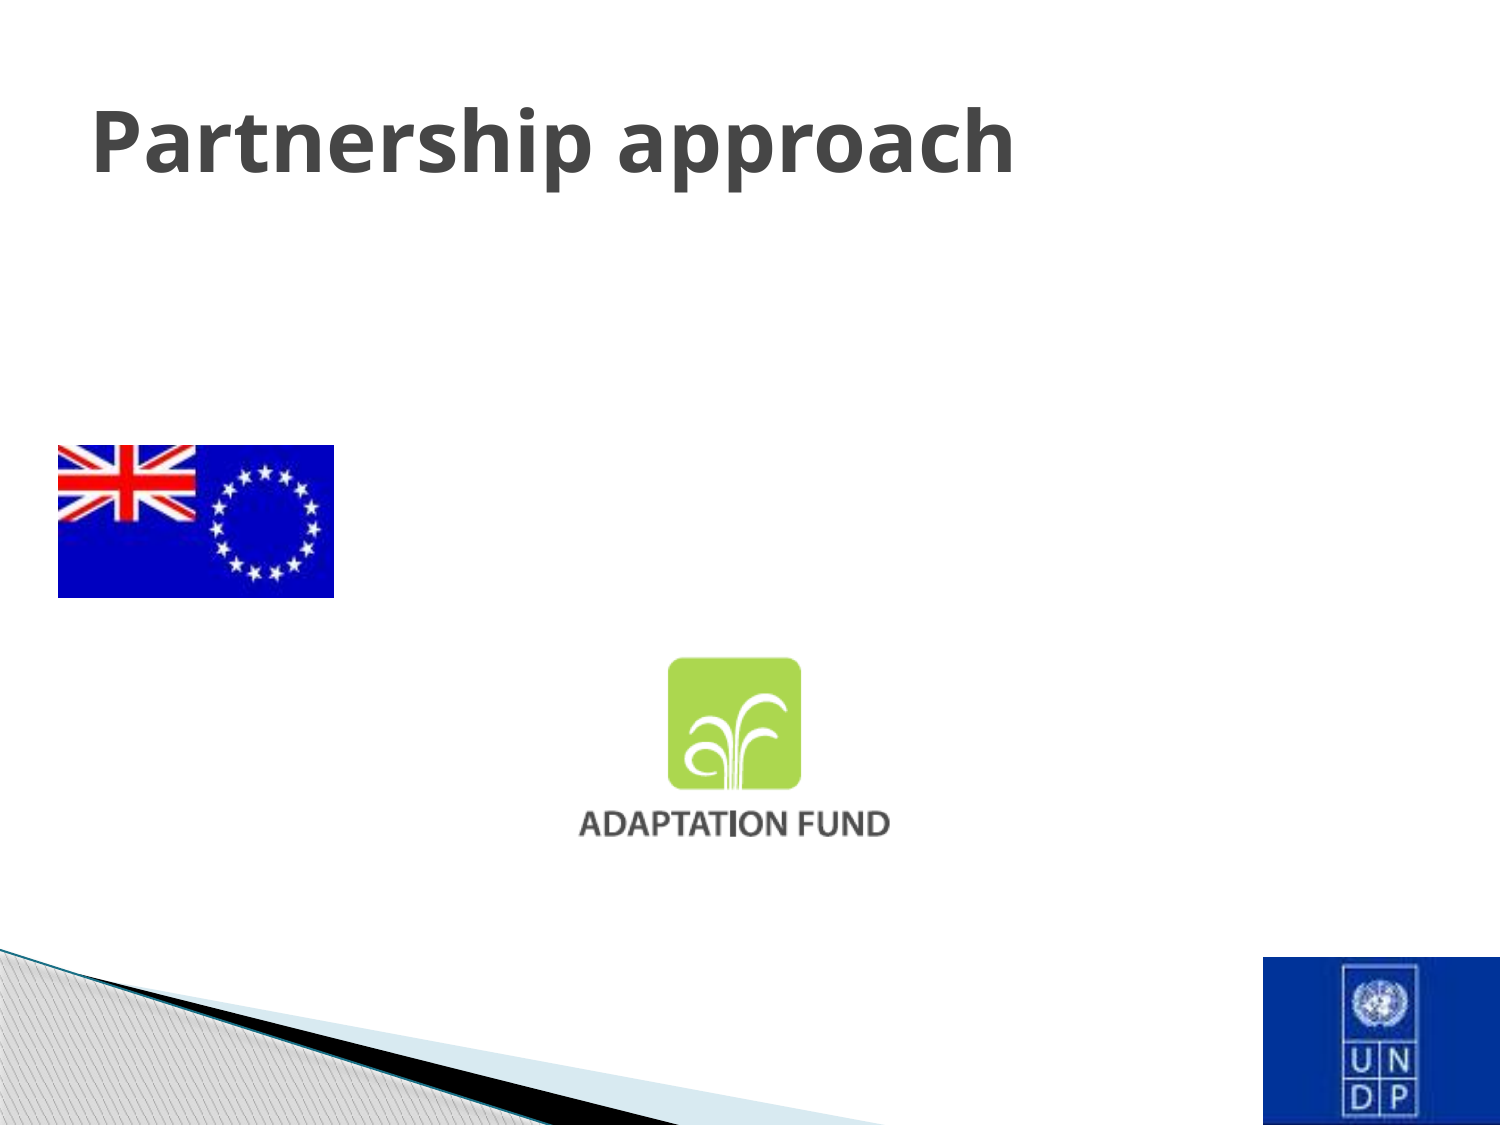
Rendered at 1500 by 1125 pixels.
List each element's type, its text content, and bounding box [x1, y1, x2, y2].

title Partnership approach [75, 45, 1425, 233]
picture [1263, 957, 1500, 1125]
picture [58, 445, 334, 598]
picture [550, 597, 924, 933]
